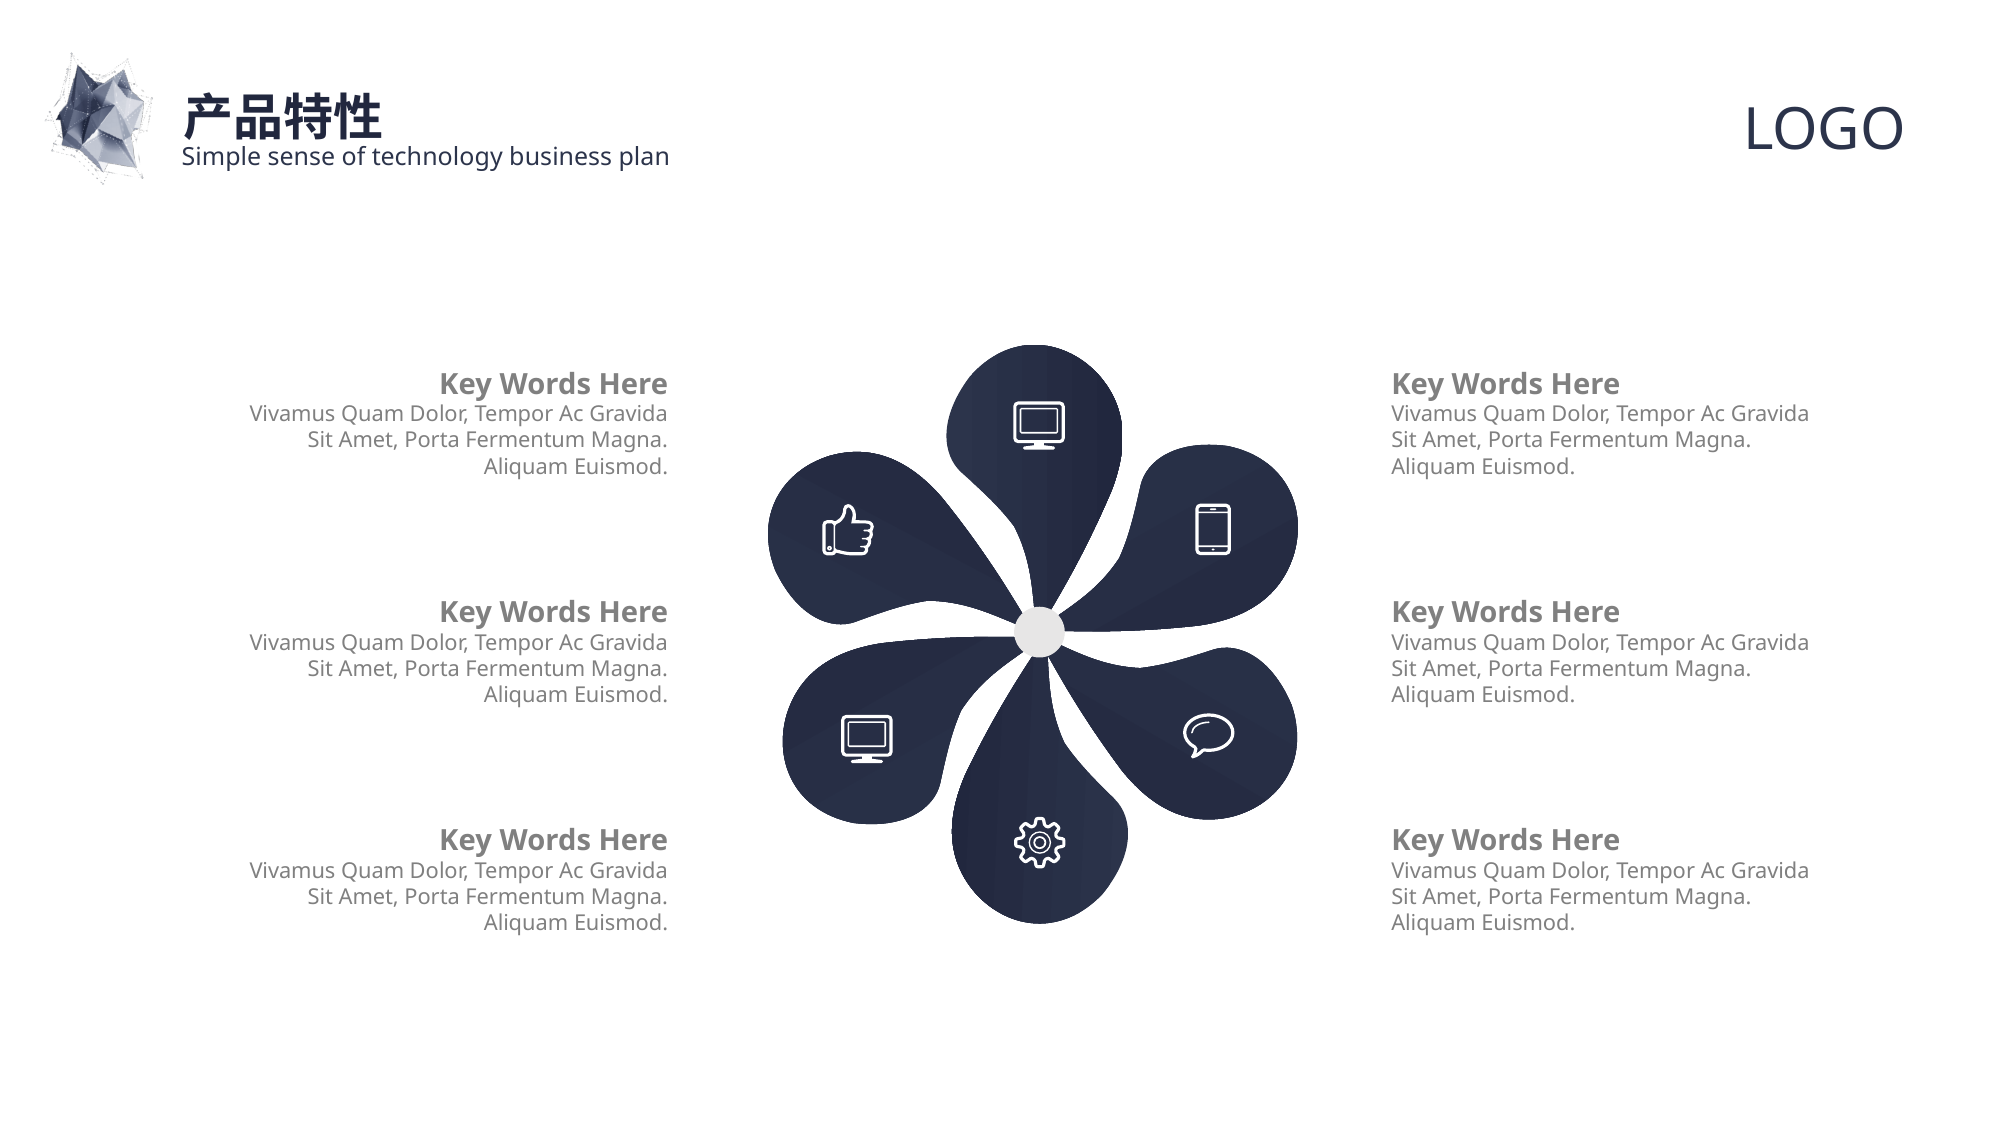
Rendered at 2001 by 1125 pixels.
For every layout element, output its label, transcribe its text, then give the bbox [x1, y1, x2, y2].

text_box Key Words Here Vivamus Quam Dolor, Tempor Ac Gravida Sit Amet, Porta Fermentum Magna. Aliquam Euismod. [1376, 779, 1828, 943]
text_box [179, 70, 774, 175]
text_box Key Words Here Vivamus Quam Dolor, Tempor Ac Gravida Sit Amet, Porta Fermentum Magna. Aliquam Euismod. [231, 550, 684, 715]
picture [0, 0, 188, 236]
text_box Key Words Here Vivamus Quam Dolor, Tempor Ac Gravida Sit Amet, Porta Fermentum Magna. Aliquam Euismod. [1376, 550, 1828, 715]
text_box Key Words Here Vivamus Quam Dolor, Tempor Ac Gravida Sit Amet, Porta Fermentum Magna. Aliquam Euismod. [231, 779, 684, 943]
text_box Key Words Here Vivamus Quam Dolor, Tempor Ac Gravida Sit Amet, Porta Fermentum Magna. Aliquam Euismod. [1376, 322, 1828, 486]
text_box Key Words Here Vivamus Quam Dolor, Tempor Ac Gravida Sit Amet, Porta Fermentum Magna. Aliquam Euismod. [231, 322, 684, 486]
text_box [760, 344, 1307, 924]
